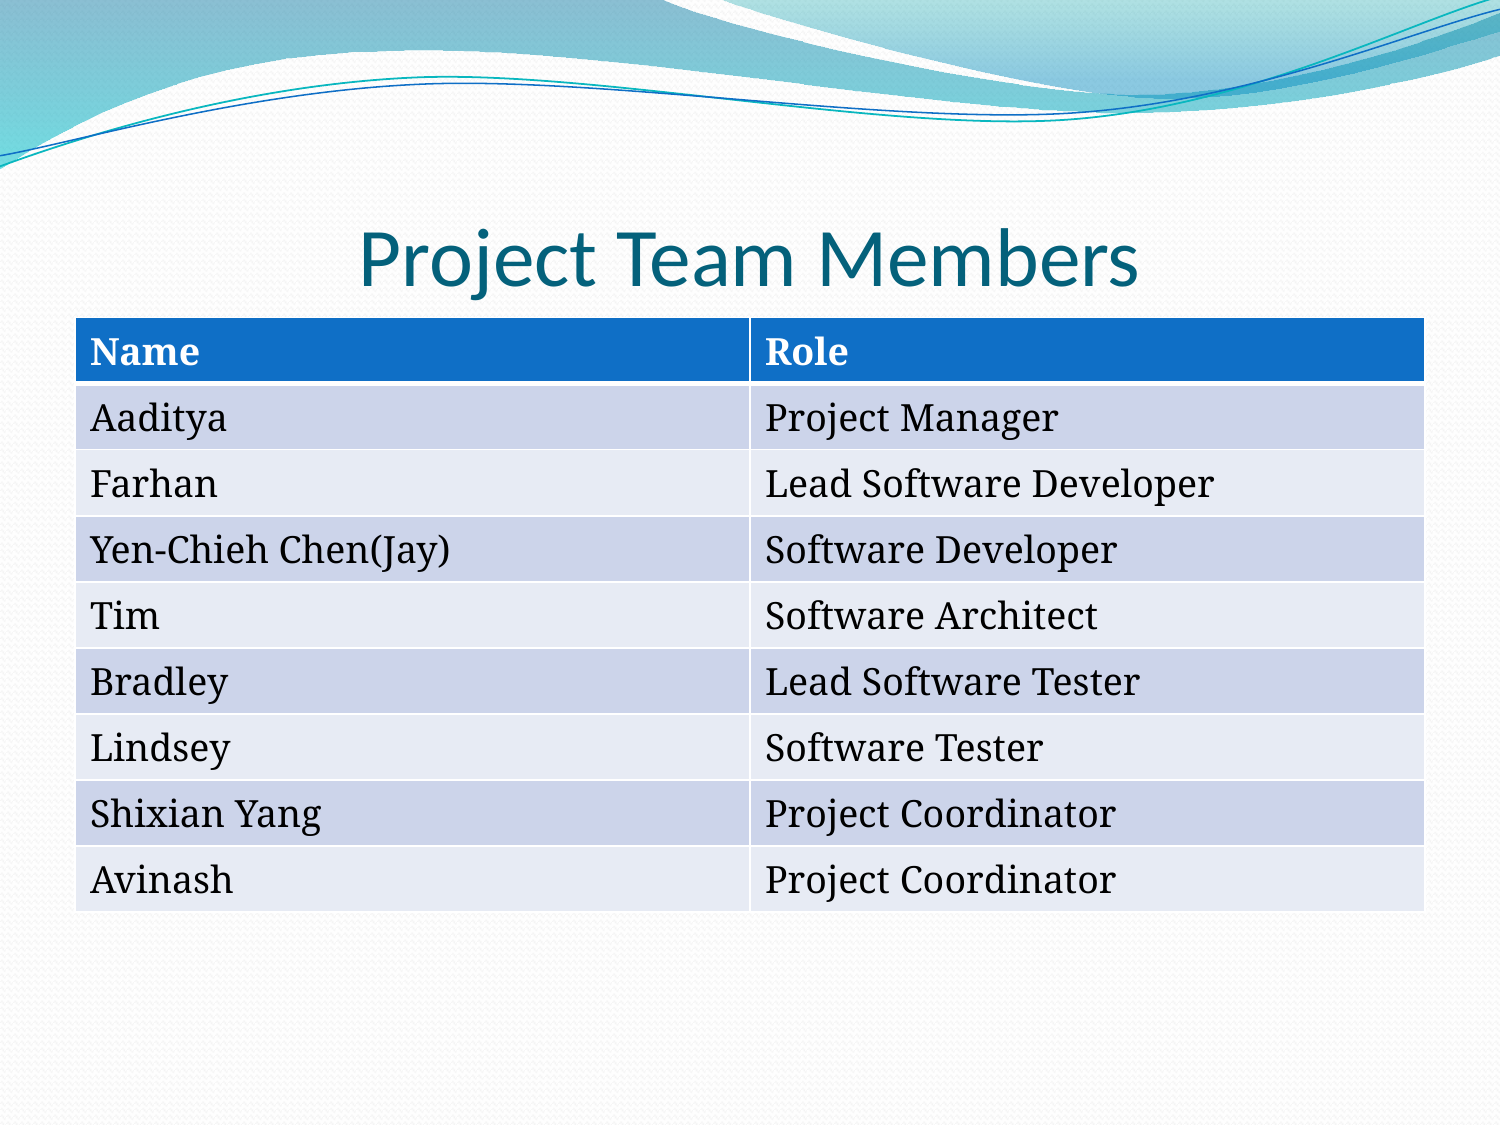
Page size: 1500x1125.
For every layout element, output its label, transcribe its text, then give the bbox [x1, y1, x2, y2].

table_cell Shixian Yang [76, 781, 749, 845]
table_header Role [751, 318, 1424, 381]
table_cell Aaditya [76, 386, 749, 449]
table_cell Tim [76, 583, 749, 647]
table_header Name [76, 318, 749, 381]
table_cell Software Architect [751, 583, 1424, 647]
table_cell Lindsey [76, 715, 749, 779]
table_cell Avinash [76, 847, 749, 911]
table_cell Project Manager [751, 386, 1424, 449]
table_cell Bradley [76, 649, 749, 713]
table_cell Farhan [76, 450, 749, 515]
table_cell Project Coordinator [751, 781, 1424, 845]
title Project Team Members [75, 115, 1425, 303]
table_cell Lead Software Developer [751, 450, 1424, 515]
table_cell Software Tester [751, 715, 1424, 779]
table_cell Software Developer [751, 517, 1424, 581]
table_cell Yen-Chieh Chen(Jay) [76, 517, 749, 581]
table_cell Project Coordinator [751, 847, 1424, 911]
table_cell Lead Software Tester [751, 649, 1424, 713]
